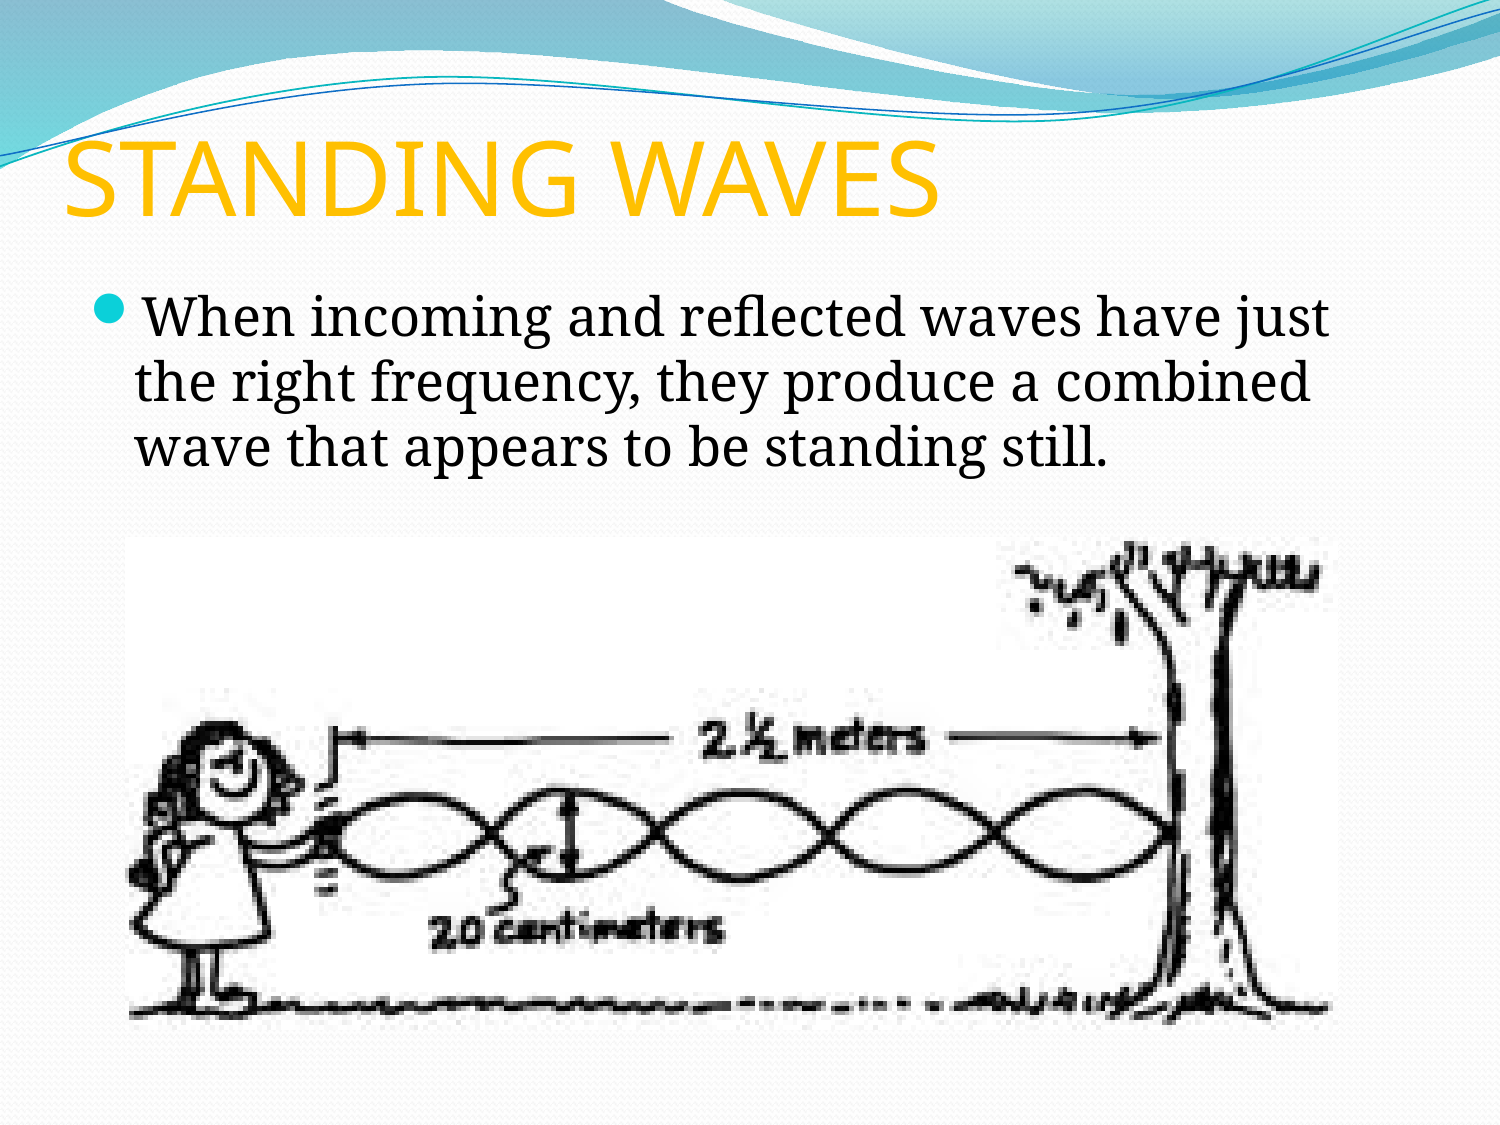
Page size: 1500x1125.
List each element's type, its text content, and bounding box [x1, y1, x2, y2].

title STANDING WAVES [62, 50, 1413, 238]
list When incoming and reflected waves have just the right frequency, they produce a combined wave that appears to be standing still. [75, 275, 1425, 995]
picture [124, 537, 1338, 1031]
